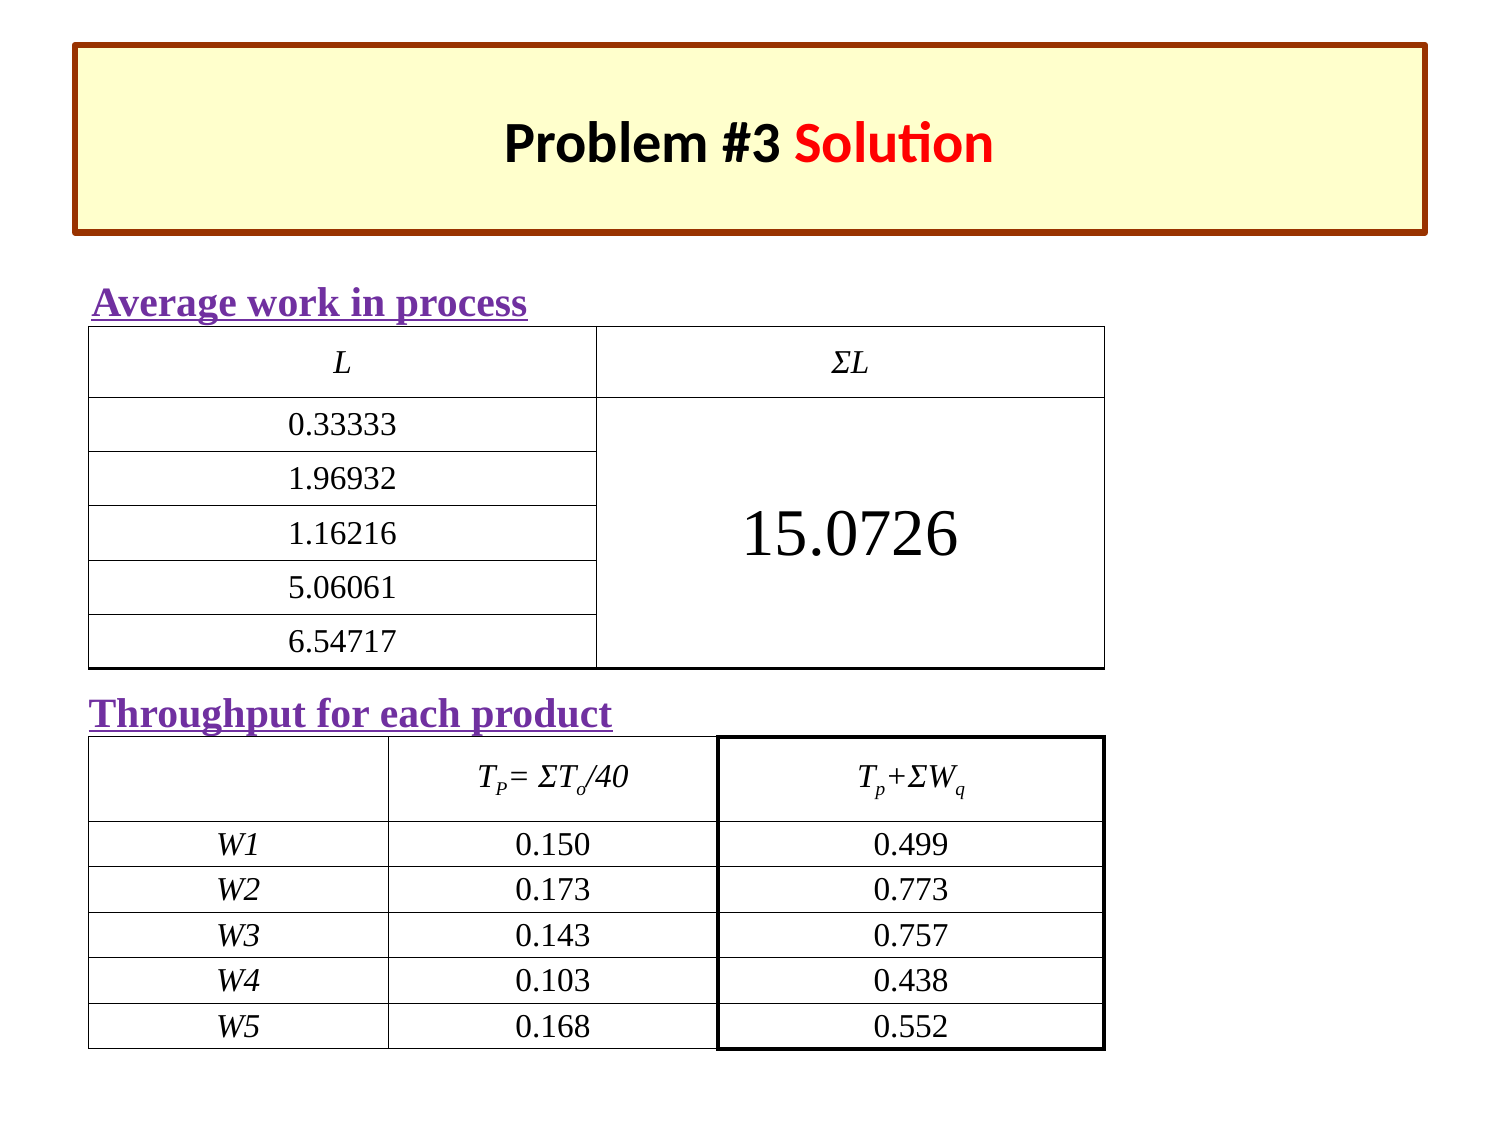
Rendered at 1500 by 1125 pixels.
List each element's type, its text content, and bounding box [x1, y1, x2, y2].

table_cell 6.54717 [89, 615, 596, 667]
table_cell W5 [89, 1004, 388, 1048]
table_cell 5.06061 [89, 561, 596, 614]
table_cell 0.499 [720, 822, 1102, 866]
table_cell W3 [89, 913, 388, 957]
table_cell Tp+ΣWq [720, 739, 1102, 821]
table_cell 0.773 [720, 867, 1102, 912]
table_cell 0.168 [389, 1004, 716, 1048]
table_cell [89, 737, 388, 821]
table_cell W2 [89, 867, 388, 912]
table_cell 1.96932 [89, 452, 596, 505]
table_cell W4 [89, 958, 388, 1003]
table_cell 0.143 [389, 913, 716, 957]
table_cell 0.33333 [89, 398, 596, 451]
title Problem #3 Solution [75, 45, 1425, 233]
table_cell 0.150 [389, 822, 716, 866]
table_header L [89, 327, 596, 397]
table_cell TP= ΣTo/40 [389, 737, 716, 821]
table_cell W1 [89, 822, 388, 866]
table_cell 0.173 [389, 867, 716, 912]
table_cell 0.757 [720, 913, 1102, 957]
table_header Throughput for each product [89, 681, 1104, 736]
text_box Average work in process [76, 267, 1093, 332]
table_cell 0.103 [389, 958, 716, 1003]
table_cell 0.552 [720, 1004, 1102, 1047]
table_cell 0.438 [720, 958, 1102, 1003]
table_cell 1.16216 [89, 506, 596, 560]
table_header ƩL [597, 327, 1104, 397]
table_cell 15.0726 [597, 398, 1104, 667]
